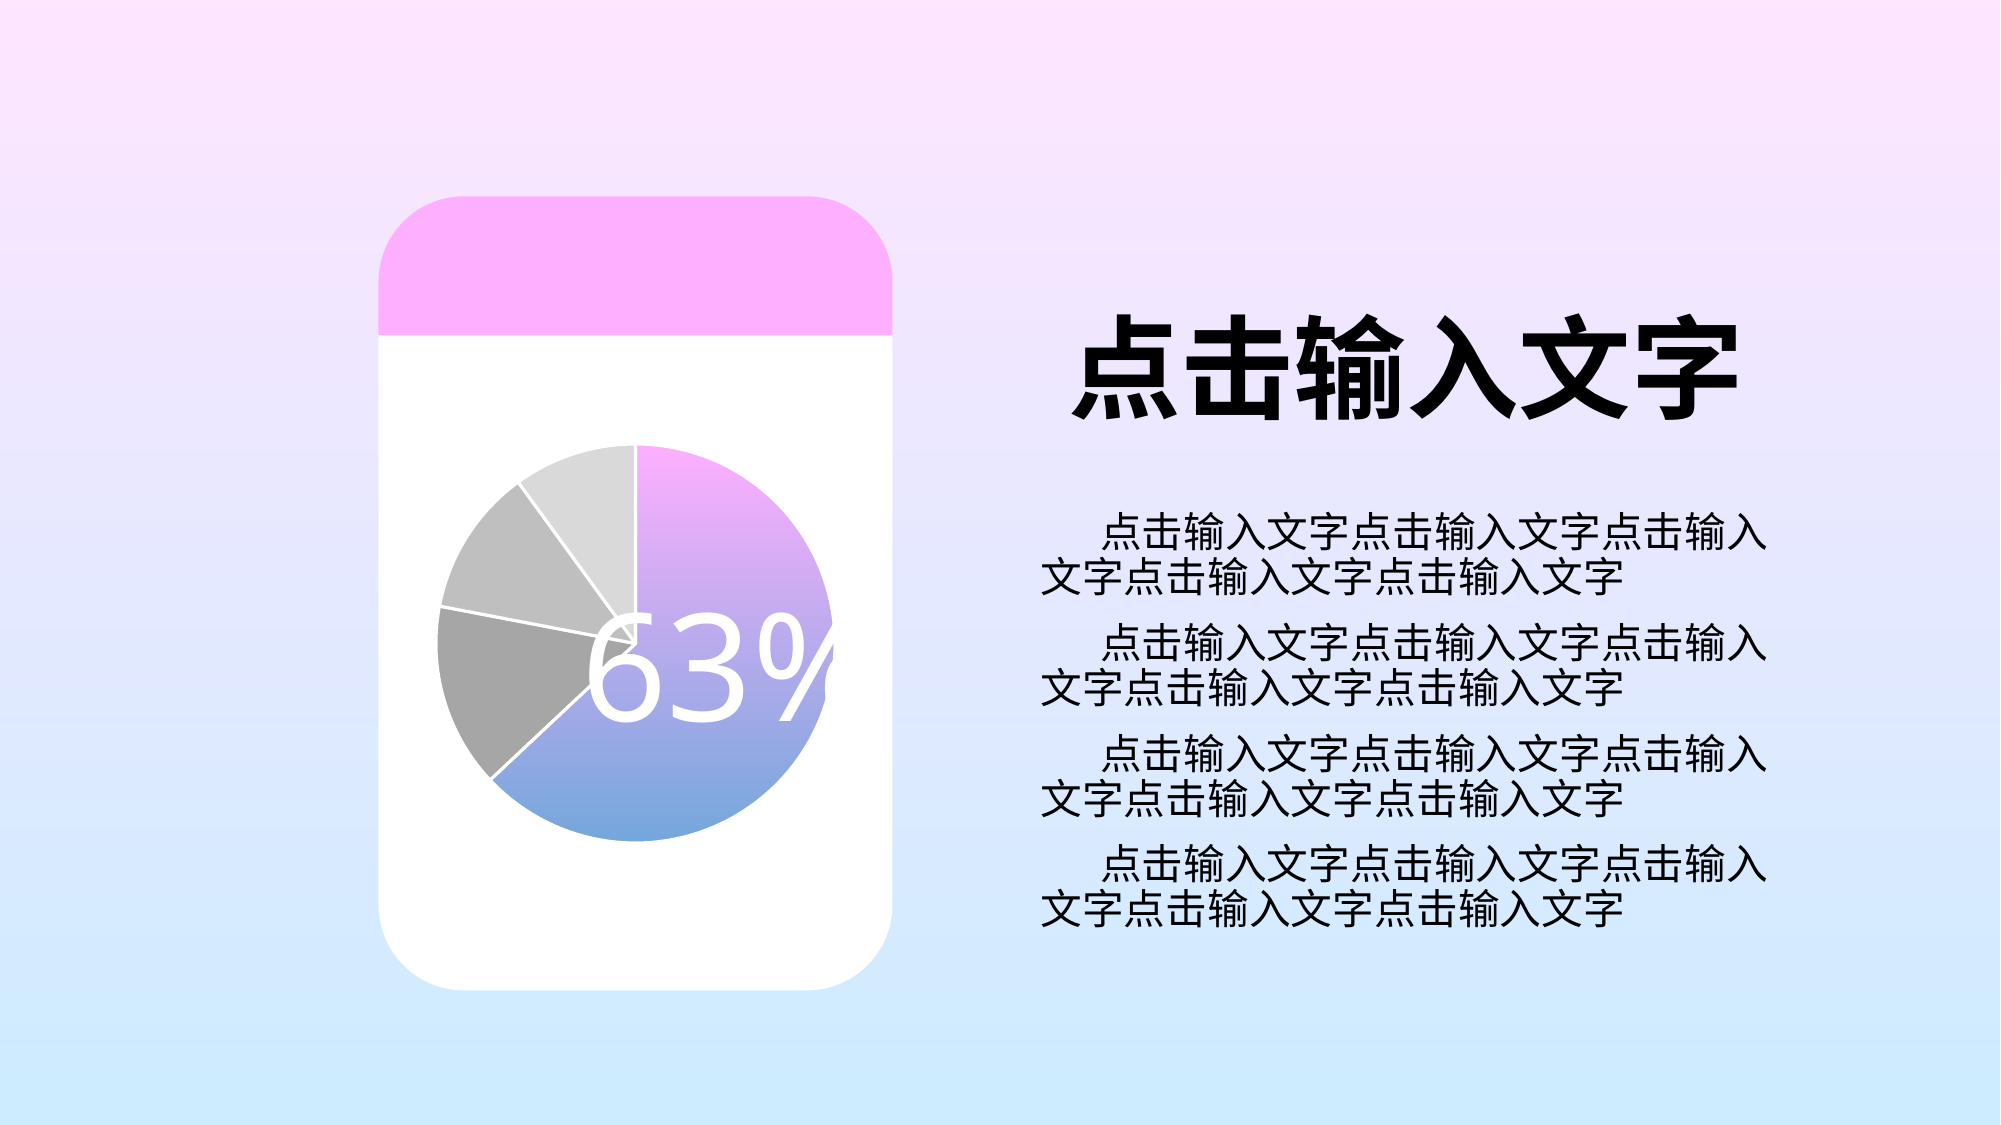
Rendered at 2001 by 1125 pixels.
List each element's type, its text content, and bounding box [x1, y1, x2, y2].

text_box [378, 852, 893, 991]
list 点击输入文字点击输入文字点击输入文字点击输入文字点击输入文字 点击输入文字点击输入文字点击输入文字点击输入文字点击输入文字 点击输入文字点击输入文字点击输入文字点击输入文字点击输入文字 点击输入文字点击输入文字点击输入文字点击输入文字点击输入文字 [1025, 503, 1787, 760]
chart [323, 435, 948, 852]
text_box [378, 196, 893, 435]
list 点击输入文字 [1041, 334, 1771, 414]
